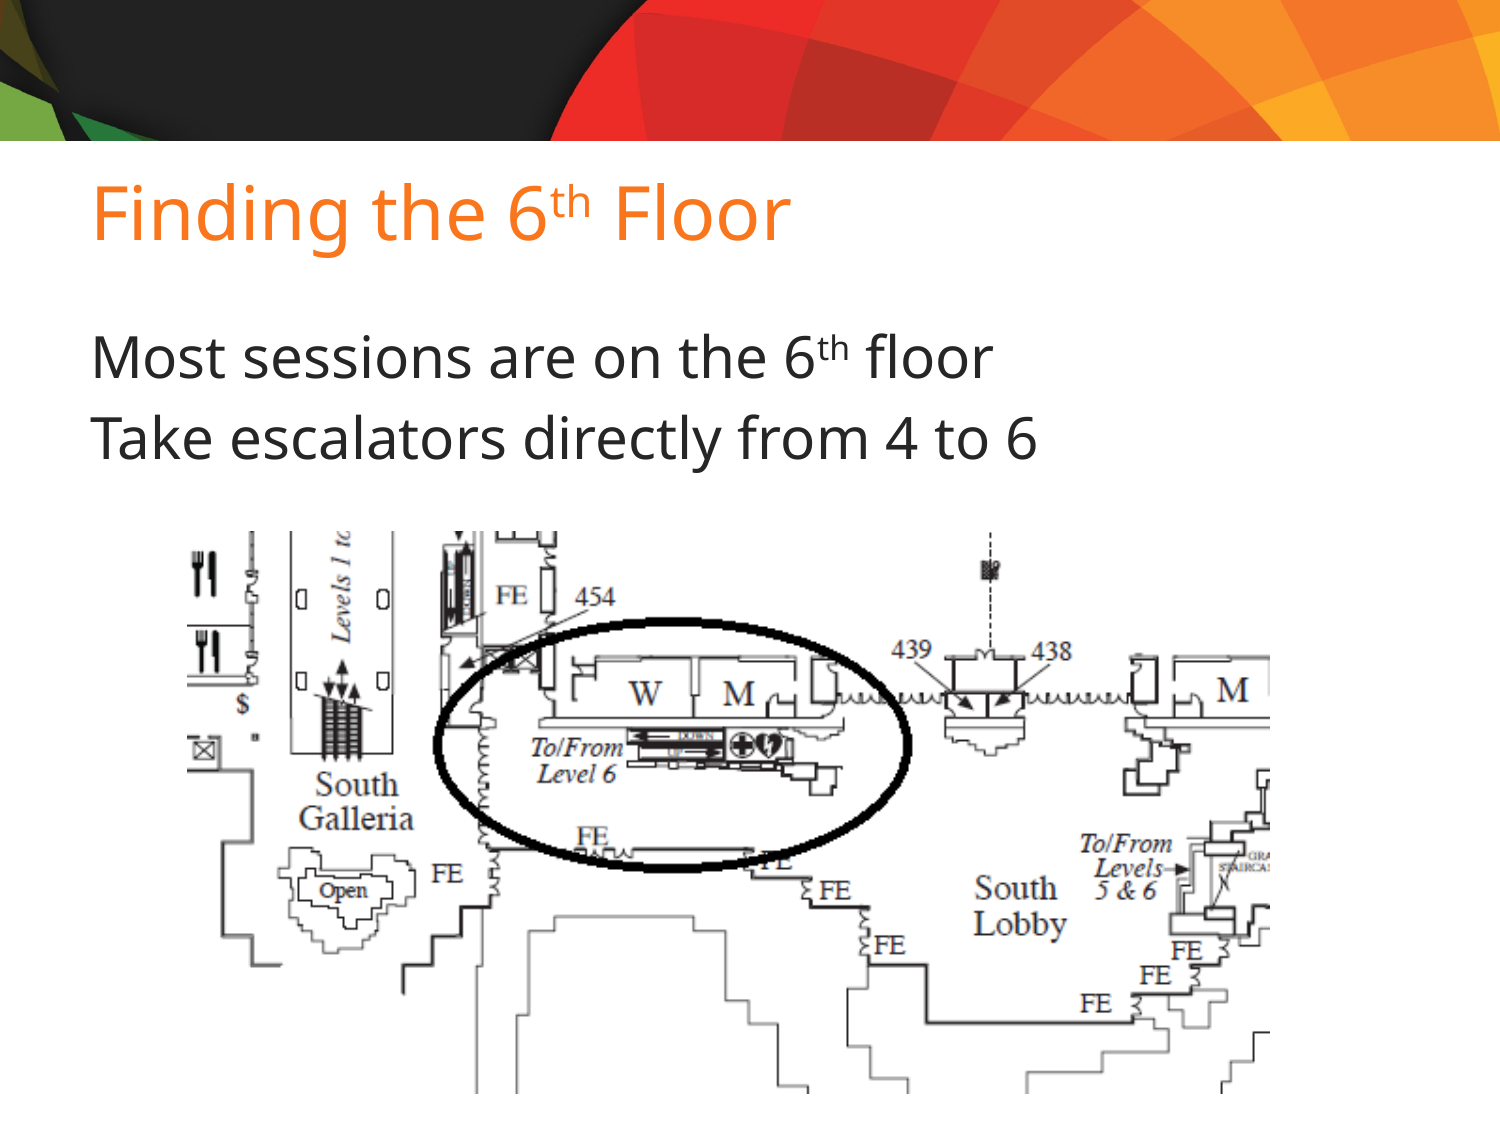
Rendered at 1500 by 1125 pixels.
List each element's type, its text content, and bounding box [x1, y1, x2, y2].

picture [187, 531, 1271, 1095]
picture [0, 0, 1500, 141]
list Most sessions are on the 6th floor Take escalators directly from 4 to 6 [75, 312, 1425, 1013]
title Finding the 6th Floor [75, 174, 1425, 288]
